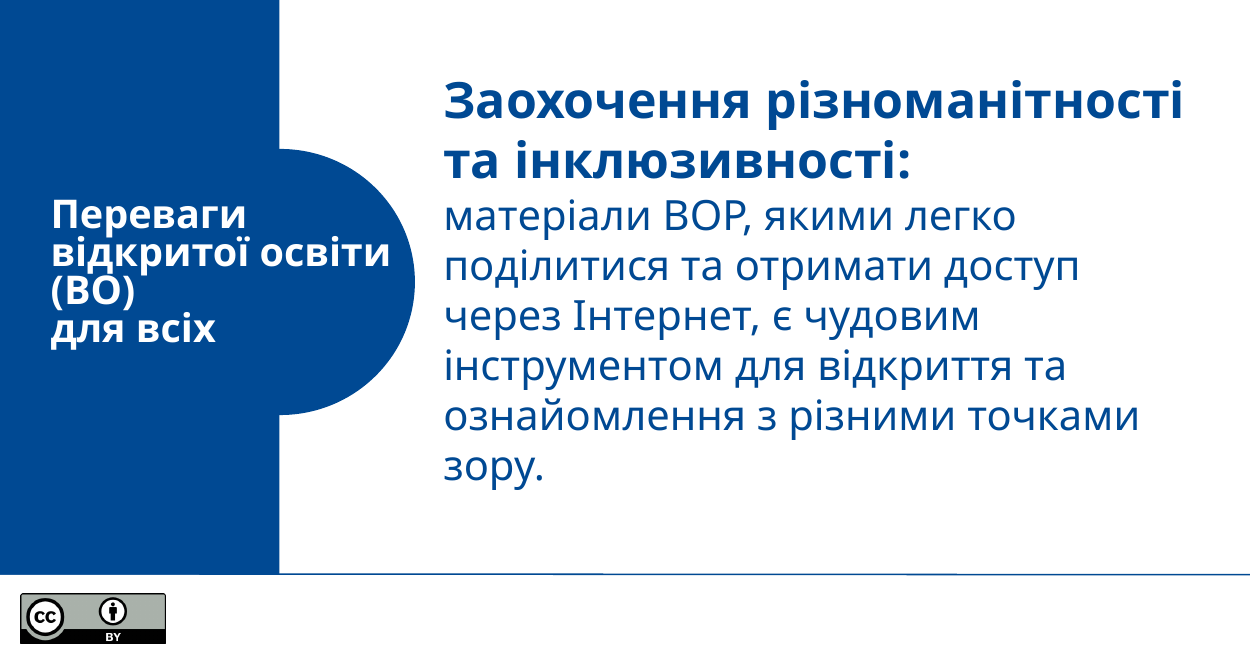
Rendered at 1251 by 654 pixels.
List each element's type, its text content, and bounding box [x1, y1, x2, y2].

text_box [0, 582, 1250, 654]
text_box Переваги відкритої освіти (BO) для всіх [35, 183, 504, 365]
text_box [0, 0, 280, 573]
text_box [190, 148, 371, 183]
text_box [175, 365, 386, 416]
picture [20, 592, 166, 645]
text_box Заохочення різноманітності та інклюзивності: матеріали BOP, якими легко поділитися та отримати доступ через Інтернет, є чудовим інструментом для відкриття та ознайомлення з різними точками зору. [428, 53, 1210, 504]
